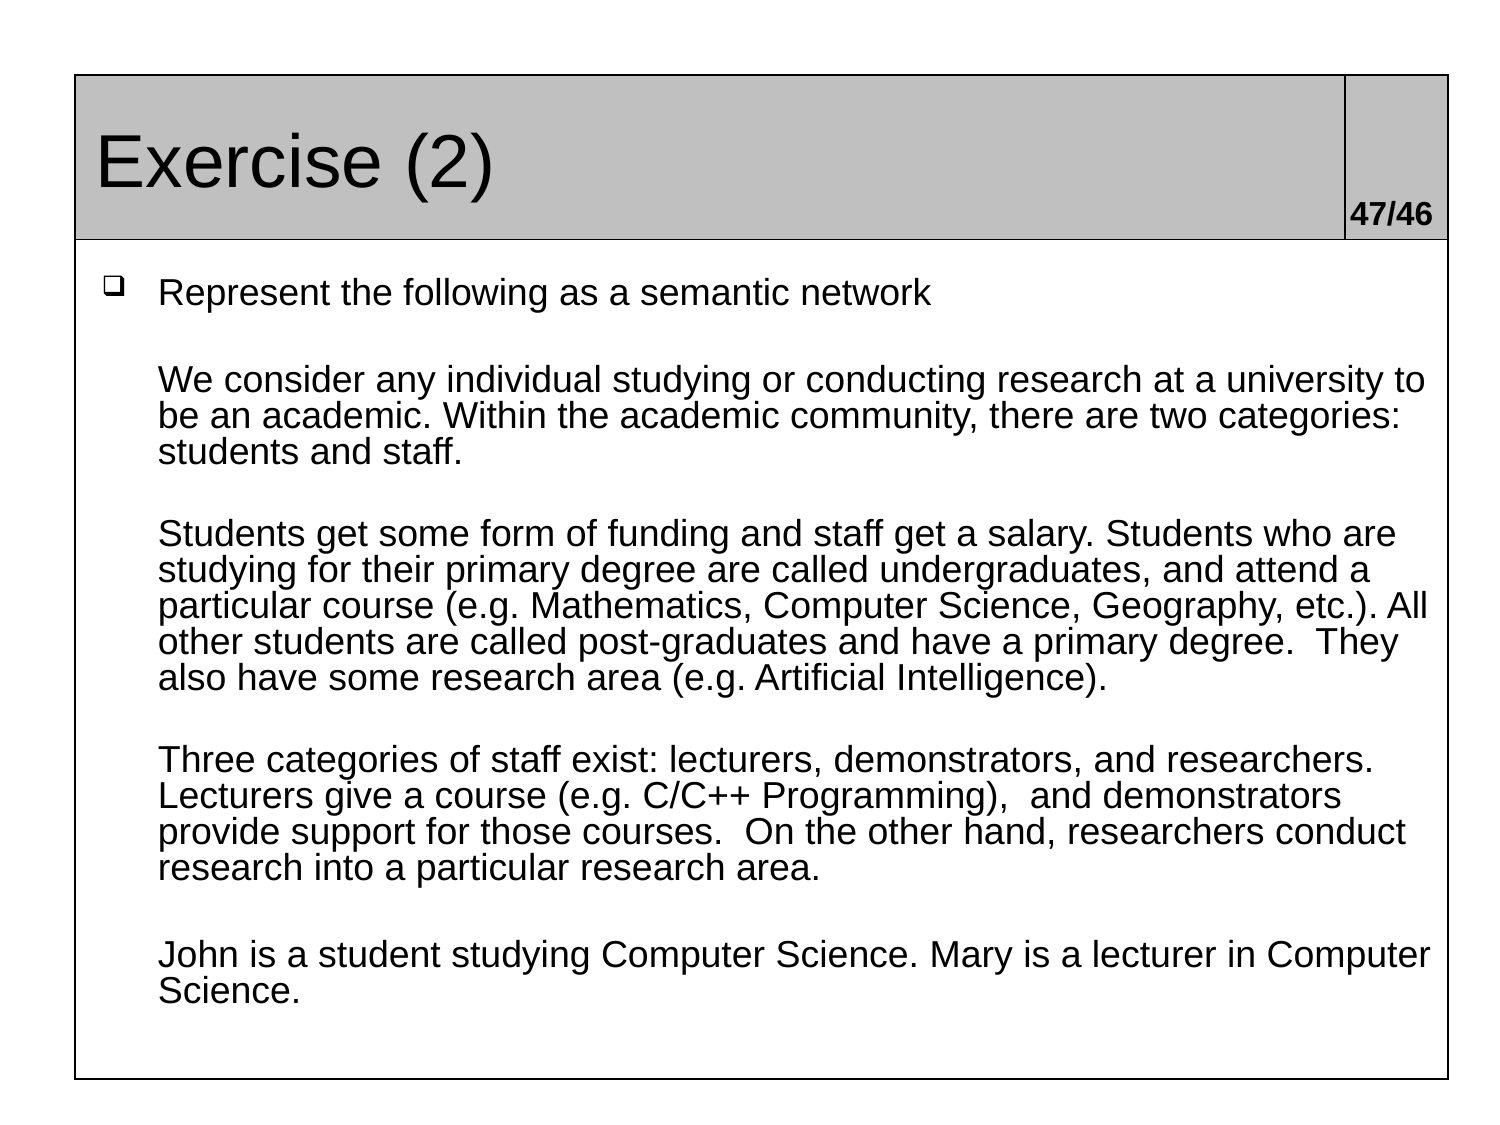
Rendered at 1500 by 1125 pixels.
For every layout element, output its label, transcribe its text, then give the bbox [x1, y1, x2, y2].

slide_number 47/46 [1346, 74, 1449, 239]
title Exercise (2) [74, 74, 1346, 239]
list Represent the following as a semantic network We consider any individual studying or conducting research at a university to be an academic. Within the academic community, there are two categories: students and staff. Students get some form of funding and staff get a salary. Students who are studying for their primary degree are called undergraduates, and attend a particular course (e.g. Mathematics, Computer Science, Geography, etc.). All other students are called post-graduates and have a primary degree. They also have some research area (e.g. Artificial Intelligence). Three categories of staff exist: lecturers, demonstrators, and researchers. Lecturers give a course (e.g. C/C++ Programming), and demonstrators provide support for those courses. On the other hand, researchers conduct research into a particular research area. John is a student studying Computer Science. Mary is a lecturer in Computer Science. [74, 239, 1449, 1080]
